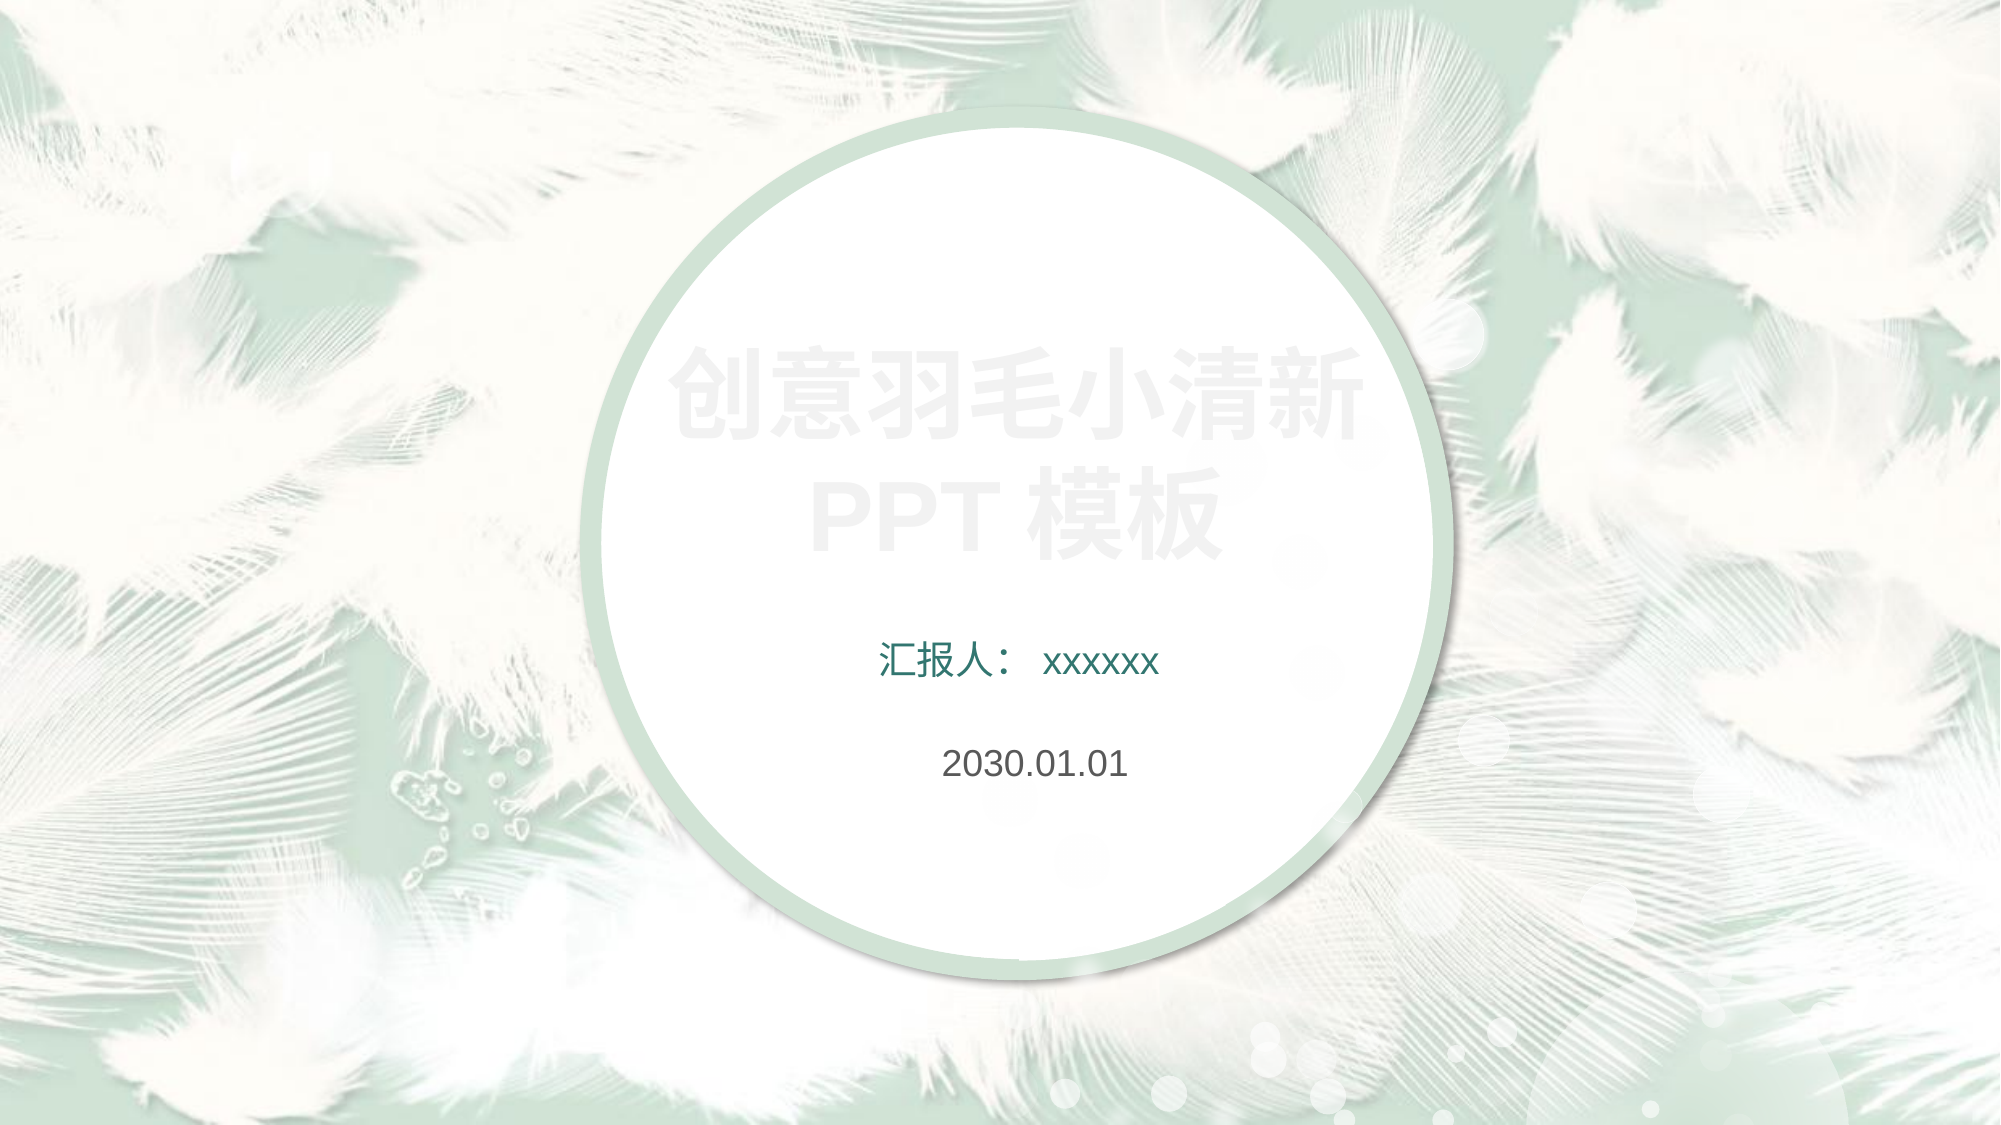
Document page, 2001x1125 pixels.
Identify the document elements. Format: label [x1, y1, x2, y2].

picture [0, 0, 2000, 1125]
text_box [606, 135, 1432, 961]
